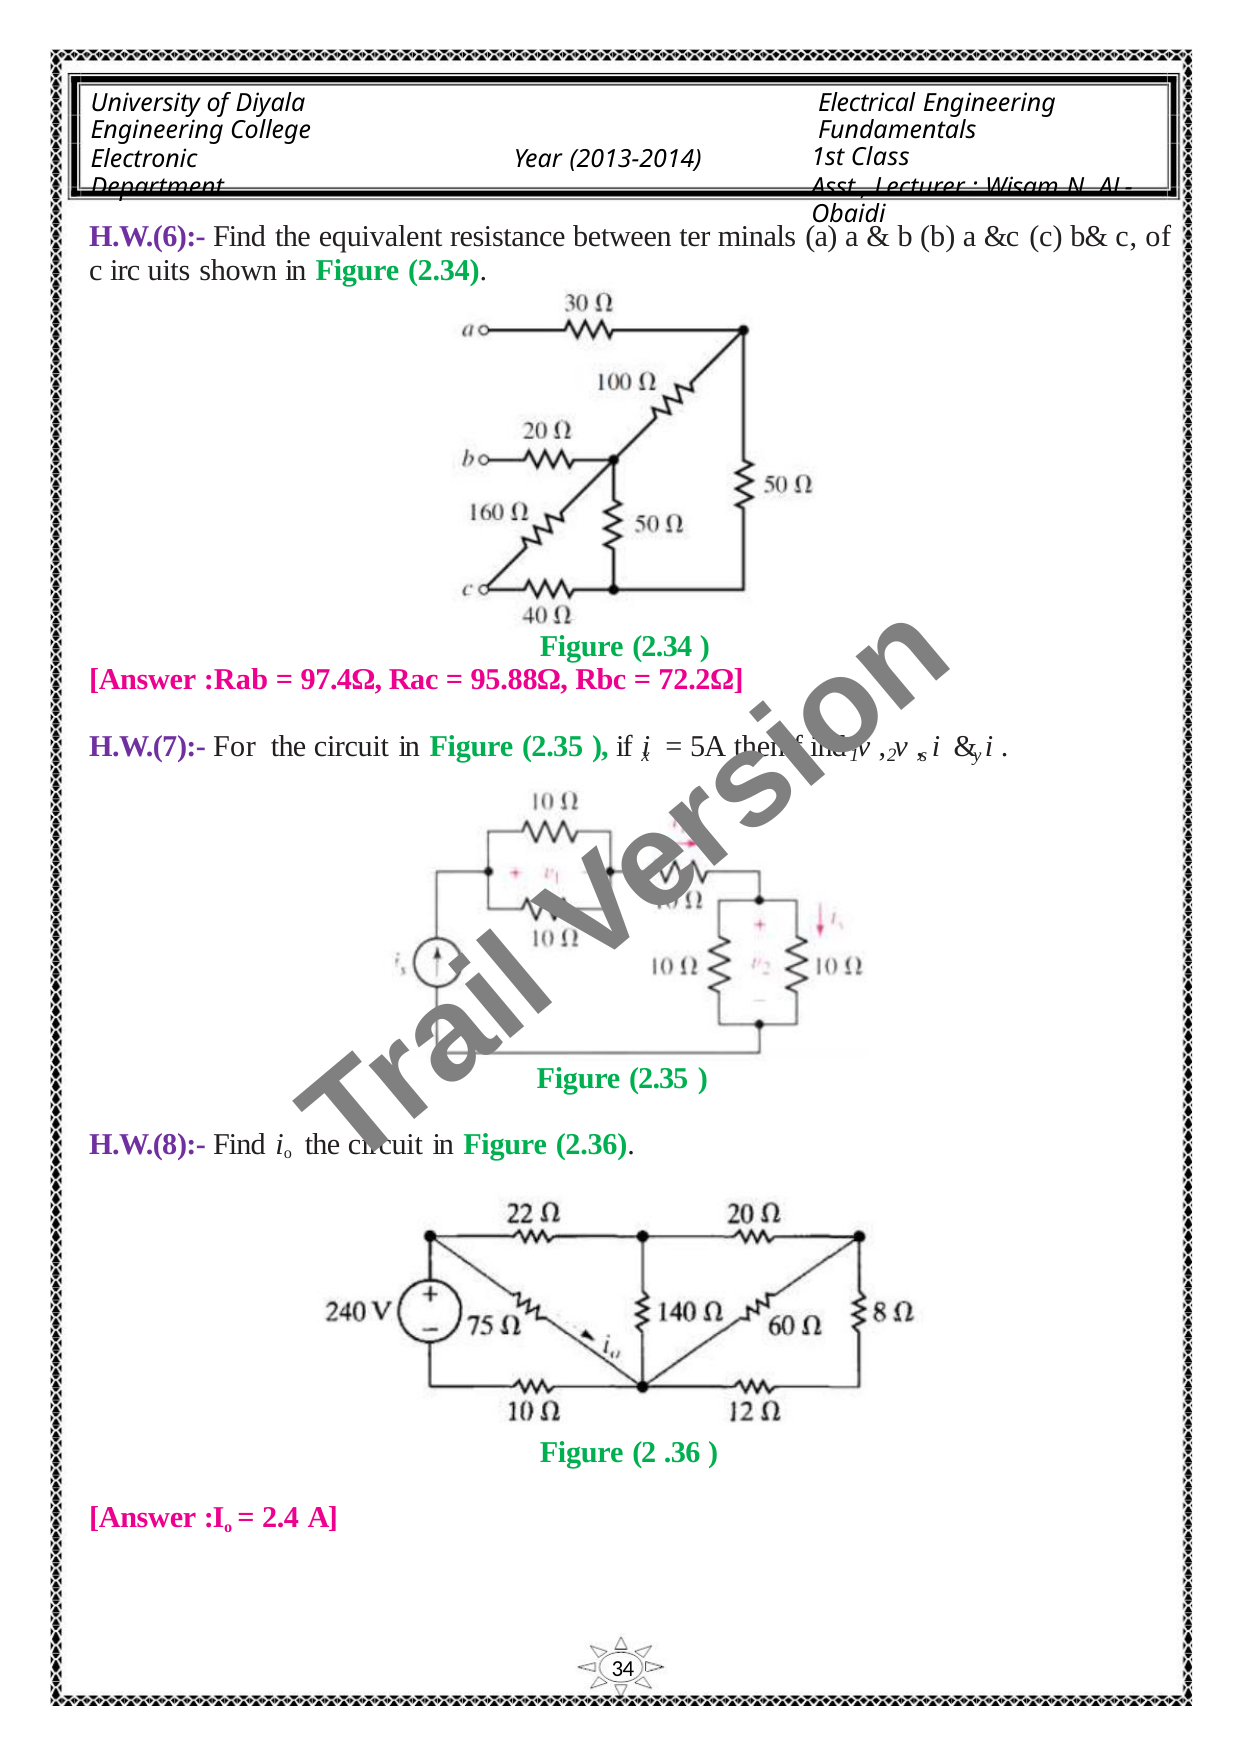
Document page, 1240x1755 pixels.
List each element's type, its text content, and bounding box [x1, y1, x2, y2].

text_box H.W.(8):- Find io the circuit in Figure (2.36). [421, 1128, 715, 1162]
text_box s [919, 744, 956, 766]
text_box Figure (2.34 ) [Answer :Rab = 97.4Ω, Rac = 95.88Ω, Rbc = 72.2Ω] [89, 629, 774, 696]
text_box H.W.(7):- For the circuit in Figure (2.35 ), if i = 5A then f ind v , v , i & i . [89, 729, 655, 763]
text_box Electrical Engineering Fundamentals 1st Class Asst., Lecturer : Wisam N. AL-Obaidi [811, 89, 1204, 220]
text_box H.W.(6):- Find the equivalent resistance between ter minals (a) a & b (b) a &c (c) b& c, of c irc uits shown in Figure (2.34). [89, 220, 1240, 287]
text_box y [973, 744, 1010, 766]
text_box Trail Version [246, 543, 993, 1211]
text_box [Answer :Io = 2.4 A] [89, 1502, 385, 1536]
text_box [50, 49, 1193, 1706]
text_box Year (2013-2014) [513, 145, 705, 173]
text_box H.W.(7):- For the circuit in Figure (2.35 ), if i = 5A then f ind v , v , i & i . [919, 729, 1124, 763]
text_box Figure (2.35 ) [536, 1061, 752, 1095]
text_box Figure (2 .36 ) [539, 1435, 747, 1469]
text_box 2 [893, 744, 919, 766]
text_box 34 [611, 1652, 670, 1681]
text_box University of Diyala Engineering College Electronic Department [90, 89, 332, 201]
text_box H.W.(8):- Find io the circuit in Figure (2.36). [89, 1128, 319, 1162]
